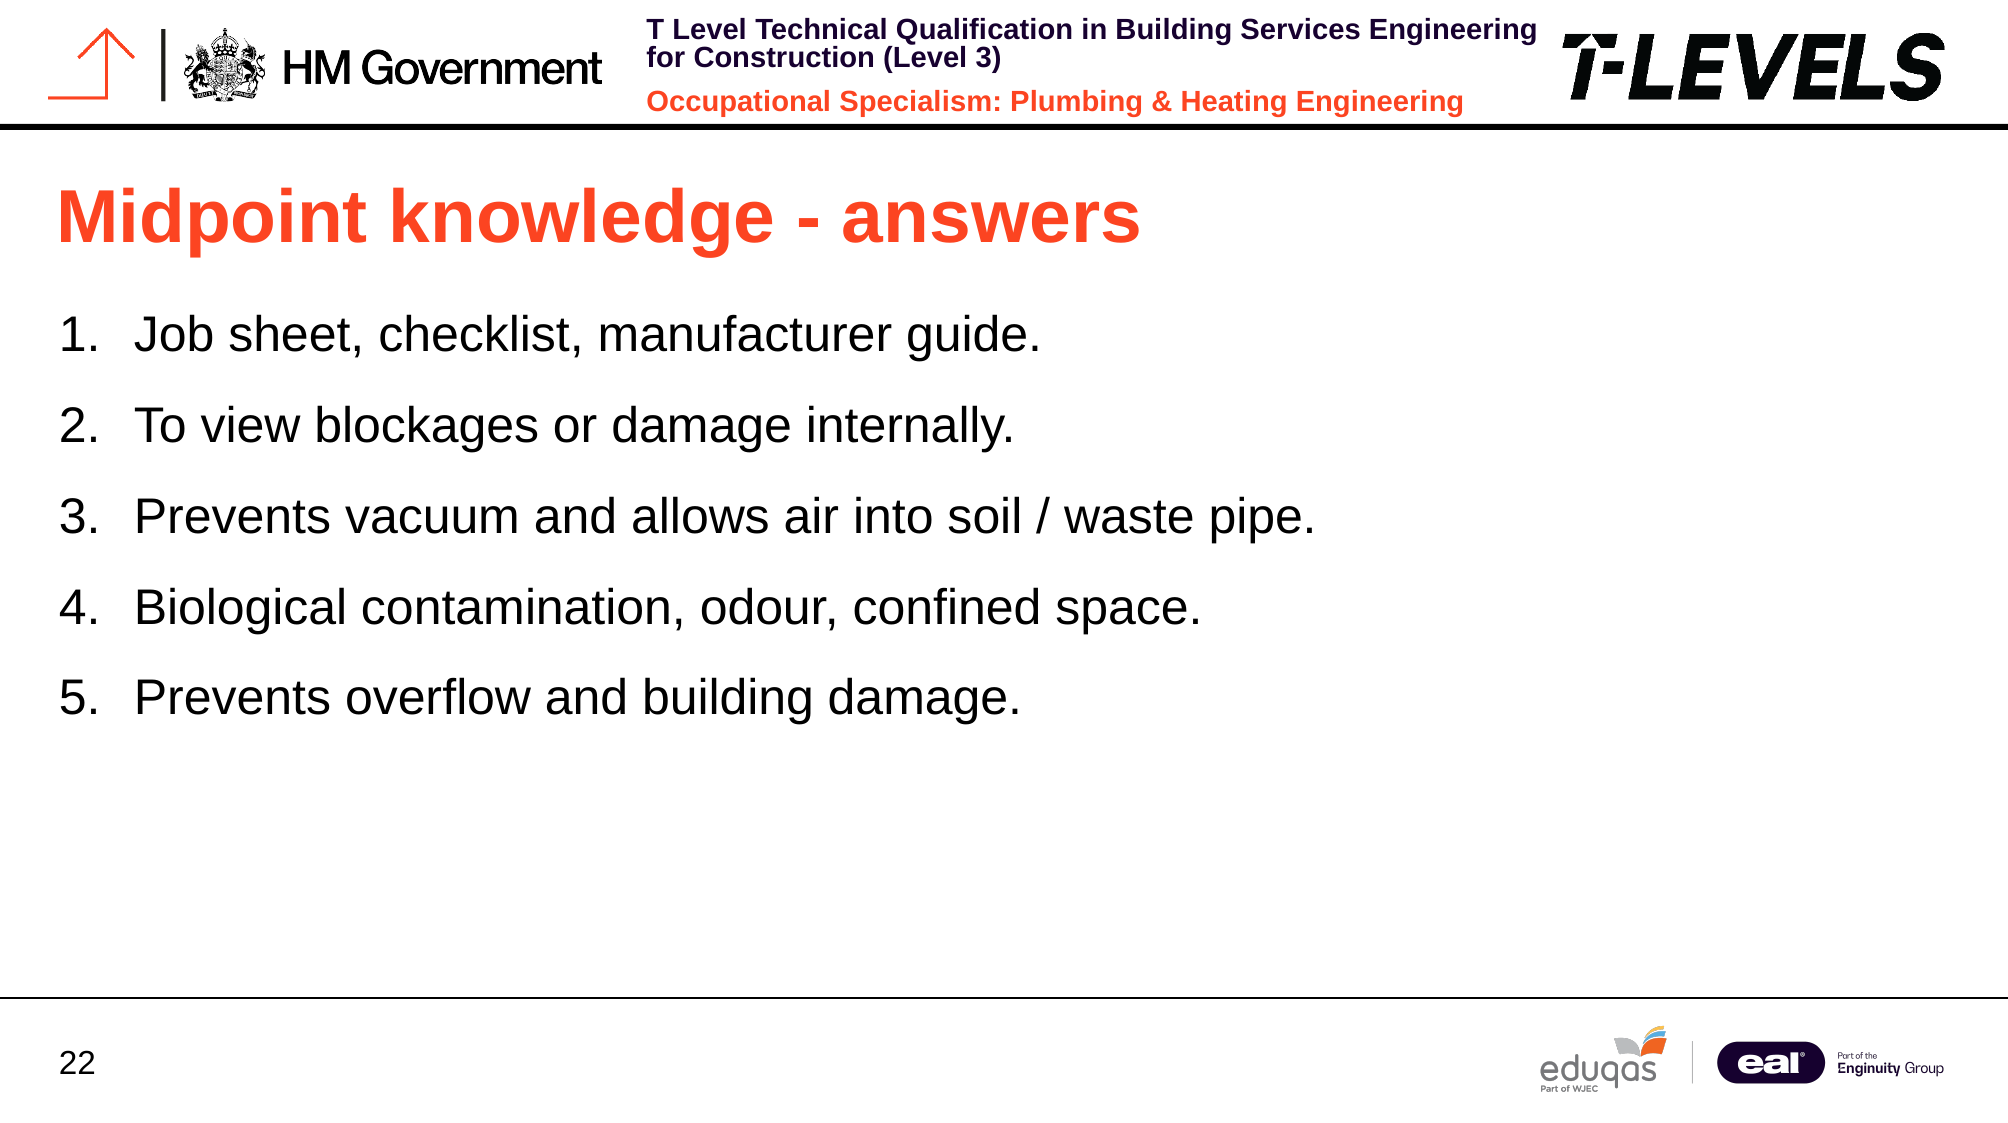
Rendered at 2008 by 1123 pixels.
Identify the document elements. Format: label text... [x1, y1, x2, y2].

picture [1543, 25, 1964, 108]
list Job sheet, checklist, manufacturer guide. To view blockages or damage internally. Prevents vacuum and allows air into soil / waste pipe. Biological contamination, odour, confined space. Prevents overflow and building damage. [59, 295, 1949, 975]
picture [161, 28, 602, 102]
picture [1535, 1021, 1949, 1097]
title Midpoint knowledge - answers [41, 111, 1949, 314]
picture [43, 27, 141, 100]
